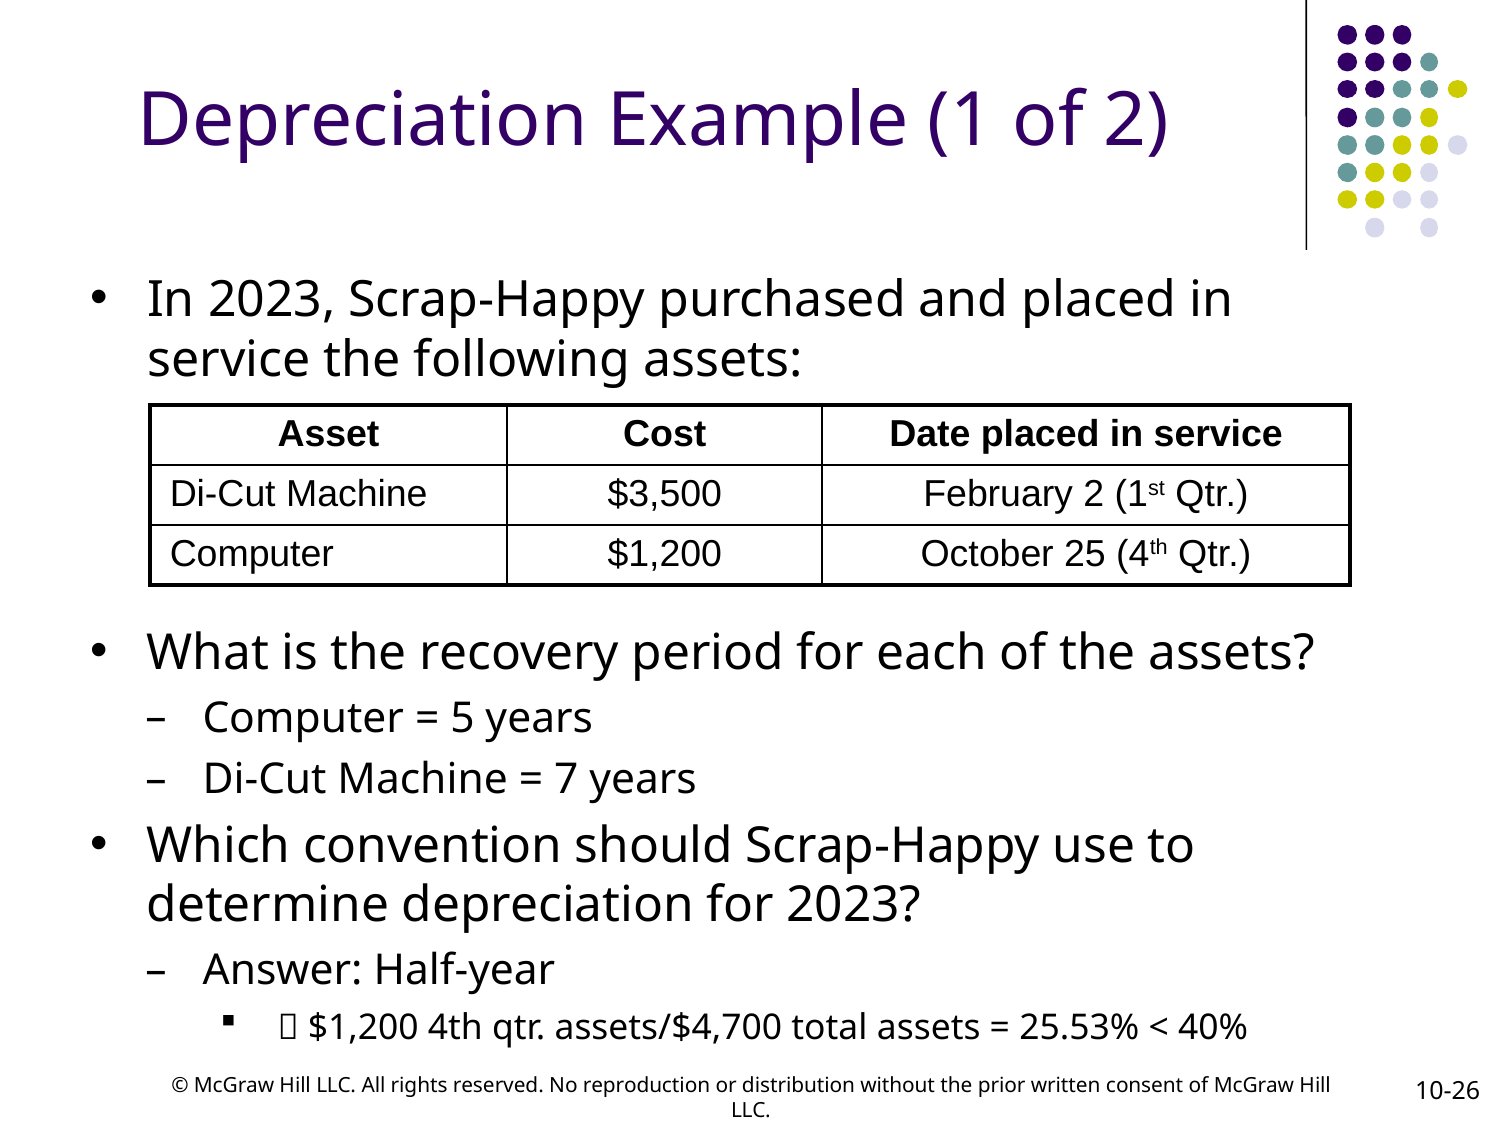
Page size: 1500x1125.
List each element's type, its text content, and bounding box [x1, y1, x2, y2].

table_header Asset [152, 407, 506, 464]
table_cell February 2 (1st Qtr.) [823, 466, 1348, 524]
slide_number 10-26 [1345, 1061, 1496, 1122]
table_header Date placed in service [823, 407, 1348, 464]
table_header Cost [508, 407, 821, 464]
list What is the recovery period for each of the assets? Computer = 5 years Di-Cut Machine = 7 years Which convention should Scrap-Happy use to determine depreciation for 2023? Answer: Half-year  $1,200 4th qtr. assets/$4,700 total assets = 25.53% < 40% [75, 612, 1425, 1061]
table_cell Di-Cut Machine [152, 466, 506, 524]
table_cell October 25 (4th Qtr.) [823, 526, 1348, 583]
list In 2023, Scrap-Happy purchased and placed in service the following assets: [75, 259, 1425, 612]
table_cell Computer [152, 526, 506, 583]
table_cell $1,200 [508, 526, 821, 583]
table_cell $3,500 [508, 466, 821, 524]
title Depreciation Example (1 of 2) [32, 8, 1275, 234]
